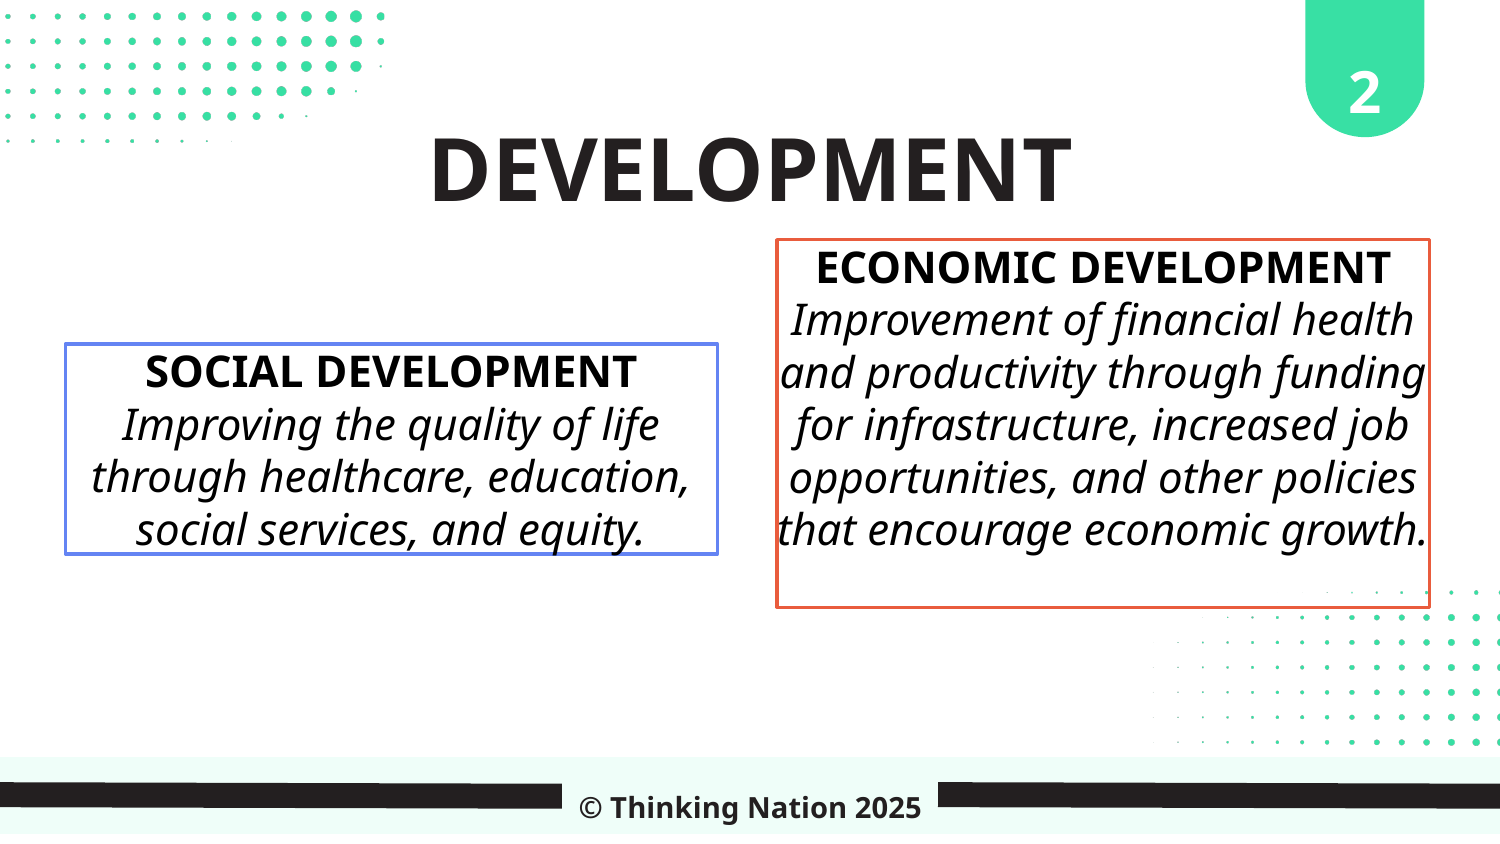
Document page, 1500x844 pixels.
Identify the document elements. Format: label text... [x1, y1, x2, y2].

text_box DEVELOPMENT [209, 71, 1291, 219]
text_box [1128, 590, 1500, 755]
text_box SOCIAL DEVELOPMENT Improving the quality of life through healthcare, education, social services, and equity. [65, 343, 718, 554]
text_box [1300, 0, 1430, 138]
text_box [0, 756, 1500, 835]
text_box [0, 0, 385, 144]
text_box ECONOMIC DEVELOPMENT Improvement of financial health and productivity through funding for infrastructure, increased job opportunities, and other policies that encourage economic growth. [777, 239, 1430, 608]
